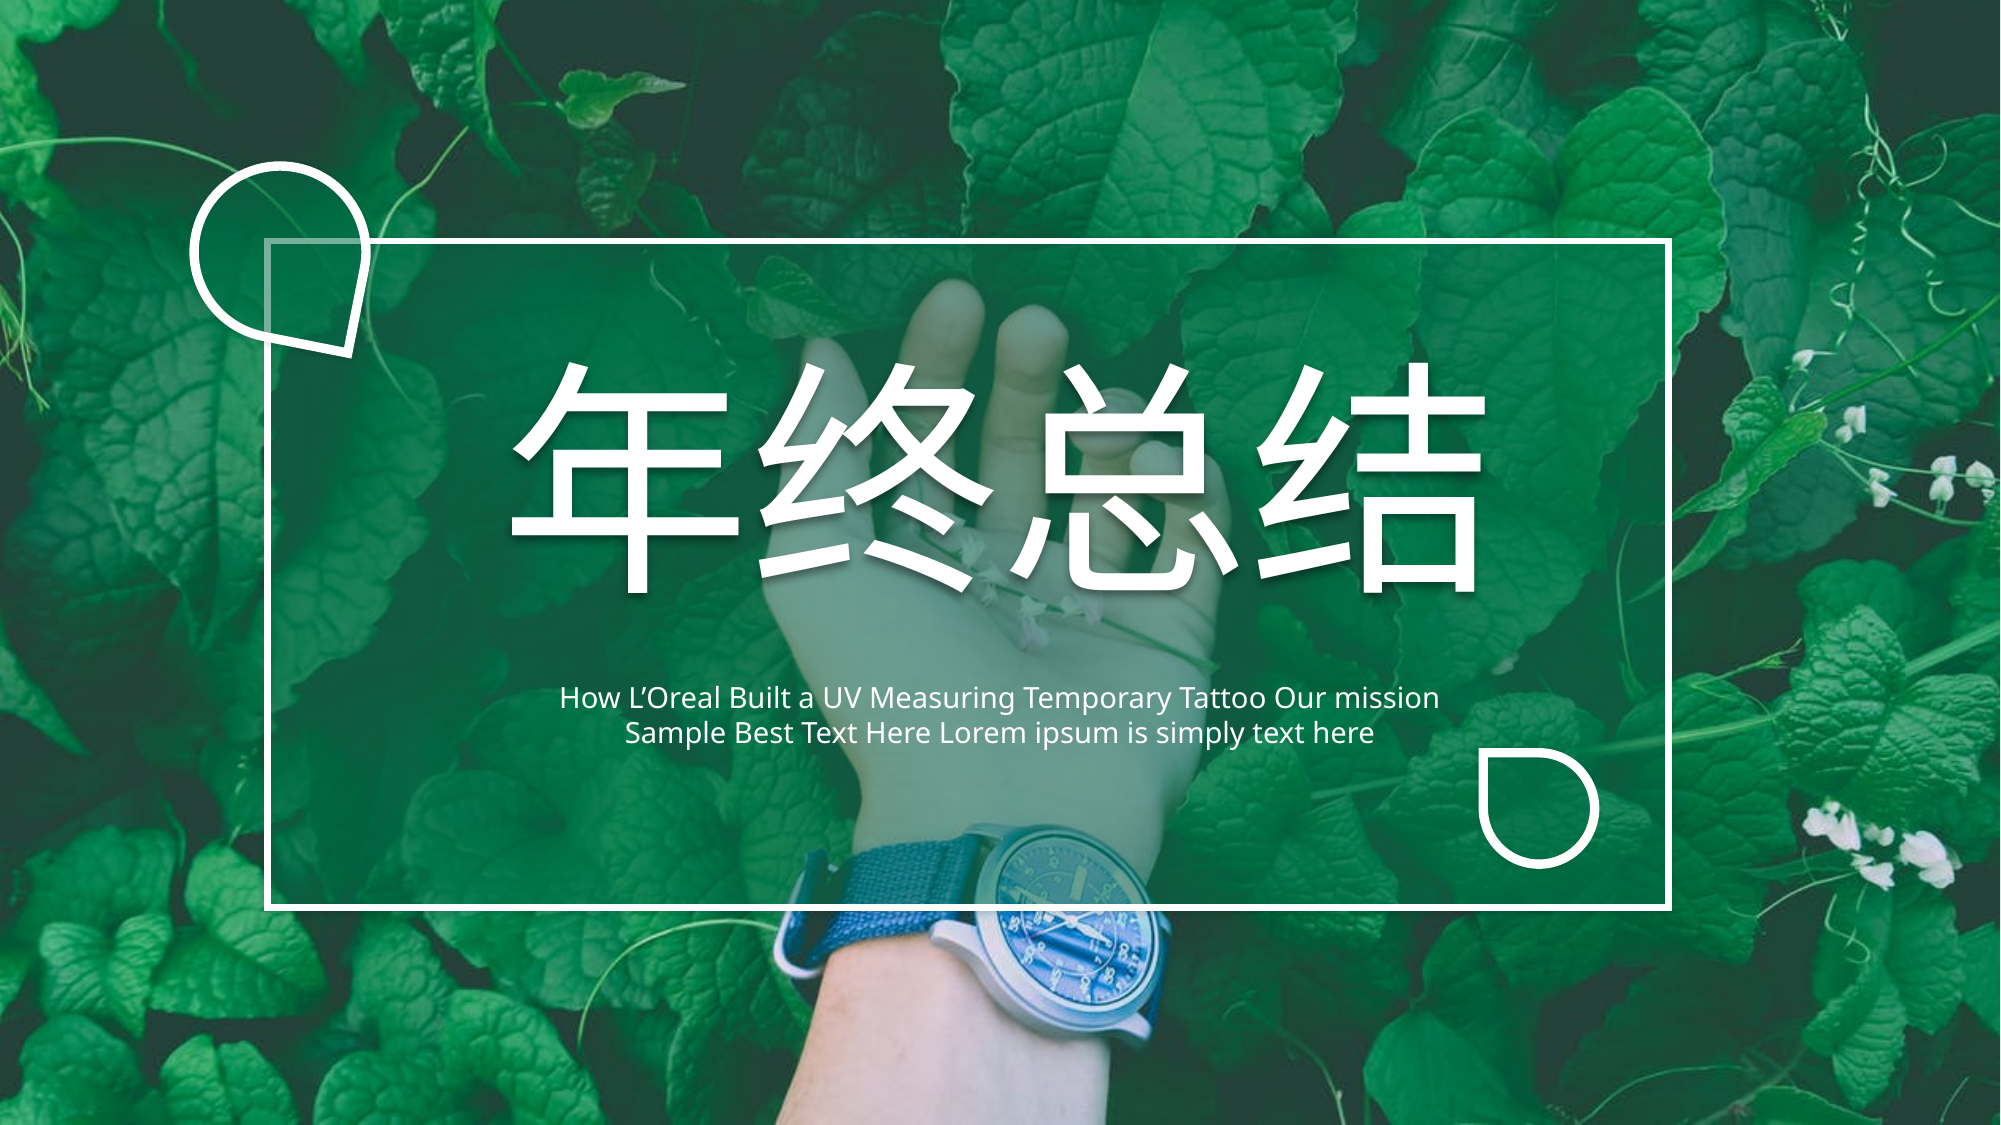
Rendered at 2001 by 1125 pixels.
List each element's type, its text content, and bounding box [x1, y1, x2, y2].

text_box [193, 164, 368, 355]
text_box [1482, 751, 1596, 866]
picture [0, 0, 2001, 1125]
text_box 年终总结 [485, 316, 1515, 632]
text_box How L’Oreal Built a UV Measuring Temporary Tattoo Our mission Sample Best Text Here Lorem ipsum is simply text here [493, 672, 1507, 772]
text_box [266, 240, 1669, 909]
